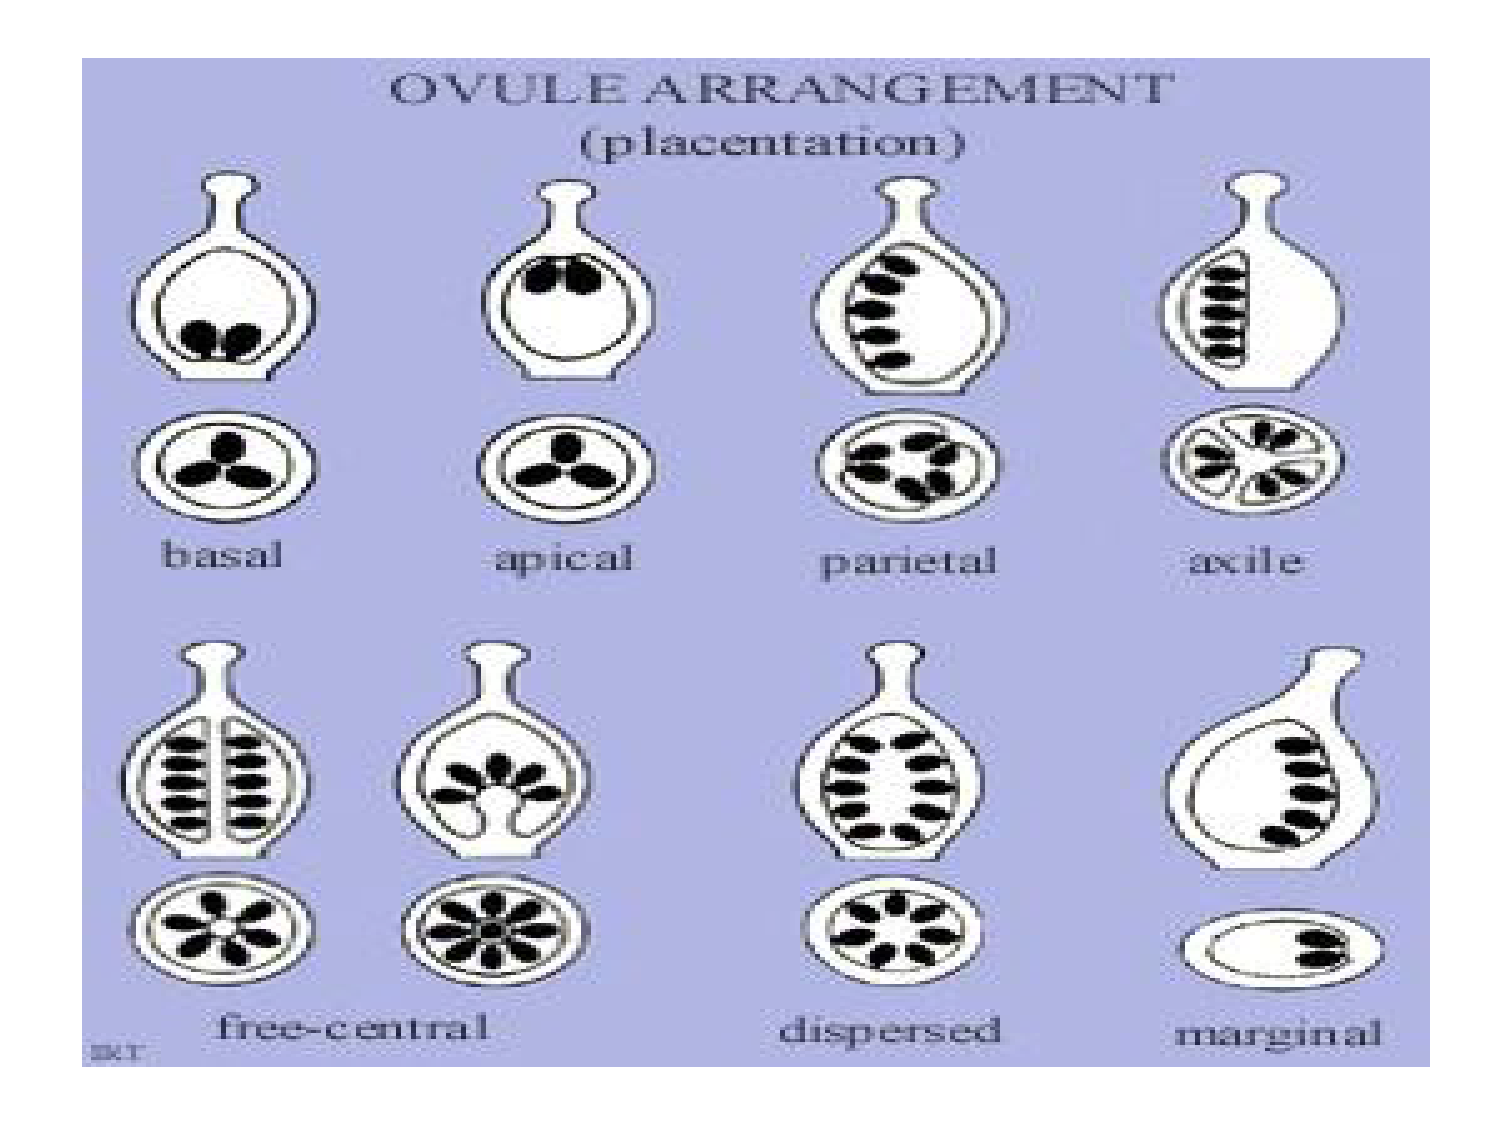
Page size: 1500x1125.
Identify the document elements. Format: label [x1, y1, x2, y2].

picture [81, 58, 1430, 1067]
